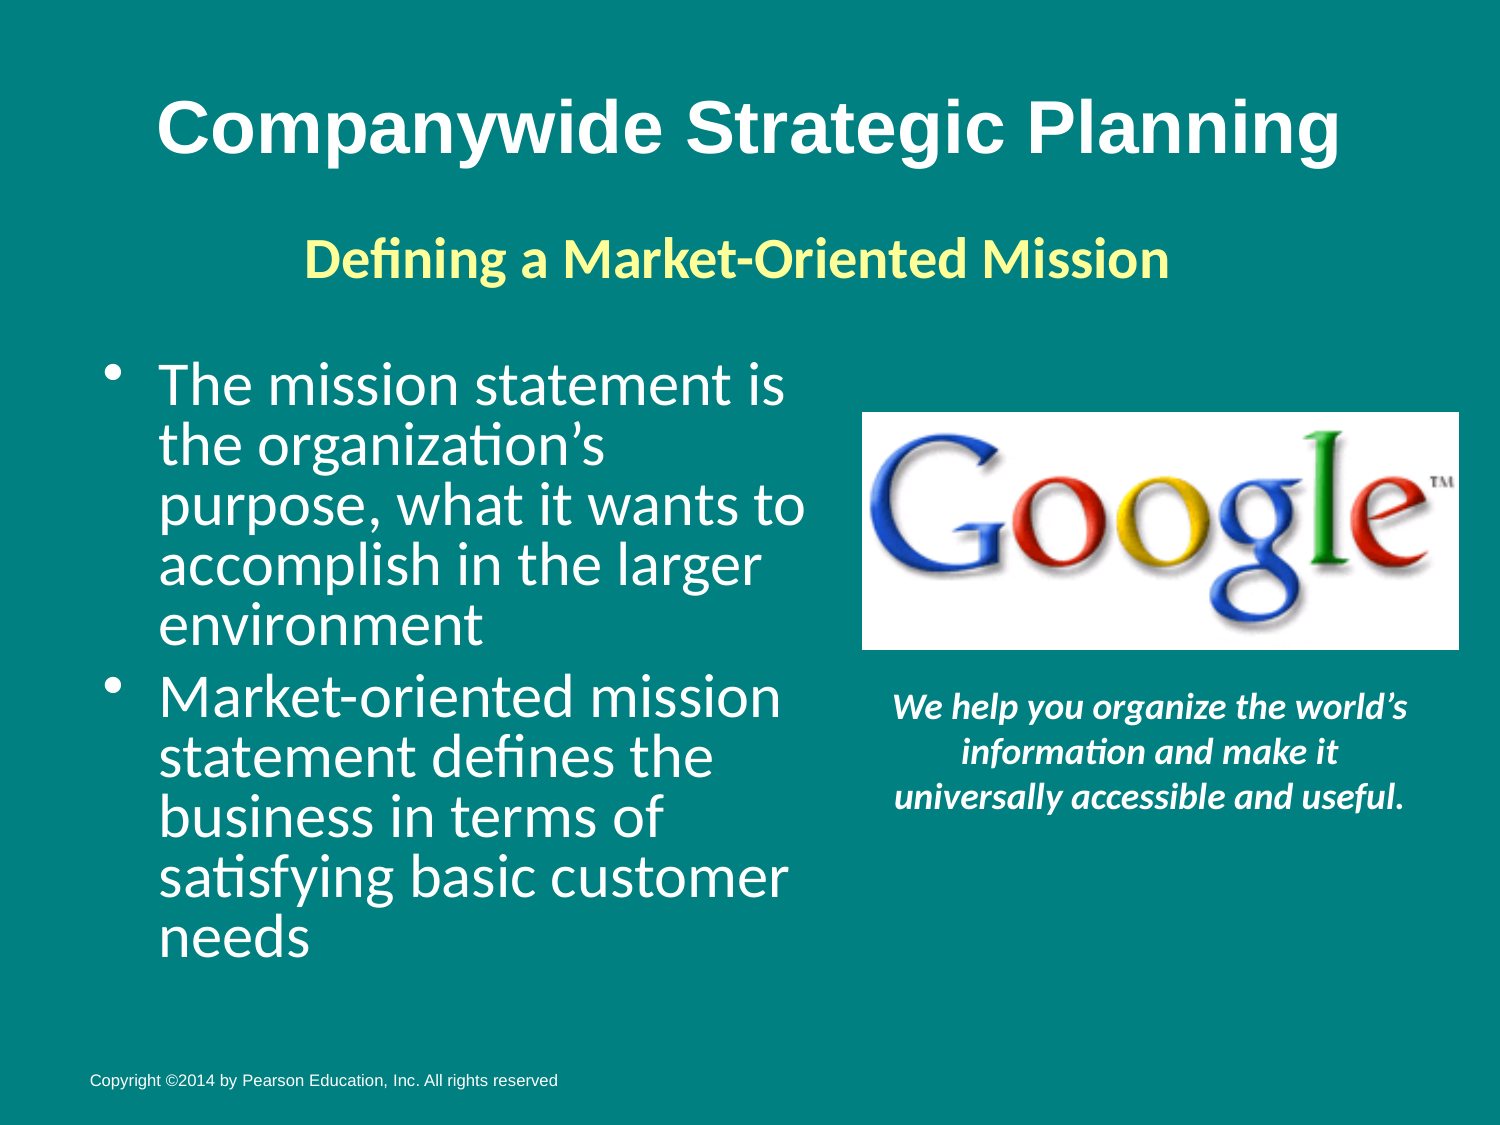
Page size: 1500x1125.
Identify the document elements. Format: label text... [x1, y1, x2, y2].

list The mission statement is the organization’s purpose, what it wants to accomplish in the larger environment Market-oriented mission statement defines the business in terms of satisfying basic customer needs [87, 349, 851, 1026]
list Defining a Market-Oriented Mission [149, 212, 1326, 276]
text_box We help you organize the world’s information and make it universally accessible and useful. [875, 674, 1425, 825]
title Companywide Strategic Planning [112, 37, 1388, 226]
picture [862, 412, 1459, 651]
text_box Copyright ©2014 by Pearson Education, Inc. All rights reserved [74, 1062, 825, 1098]
